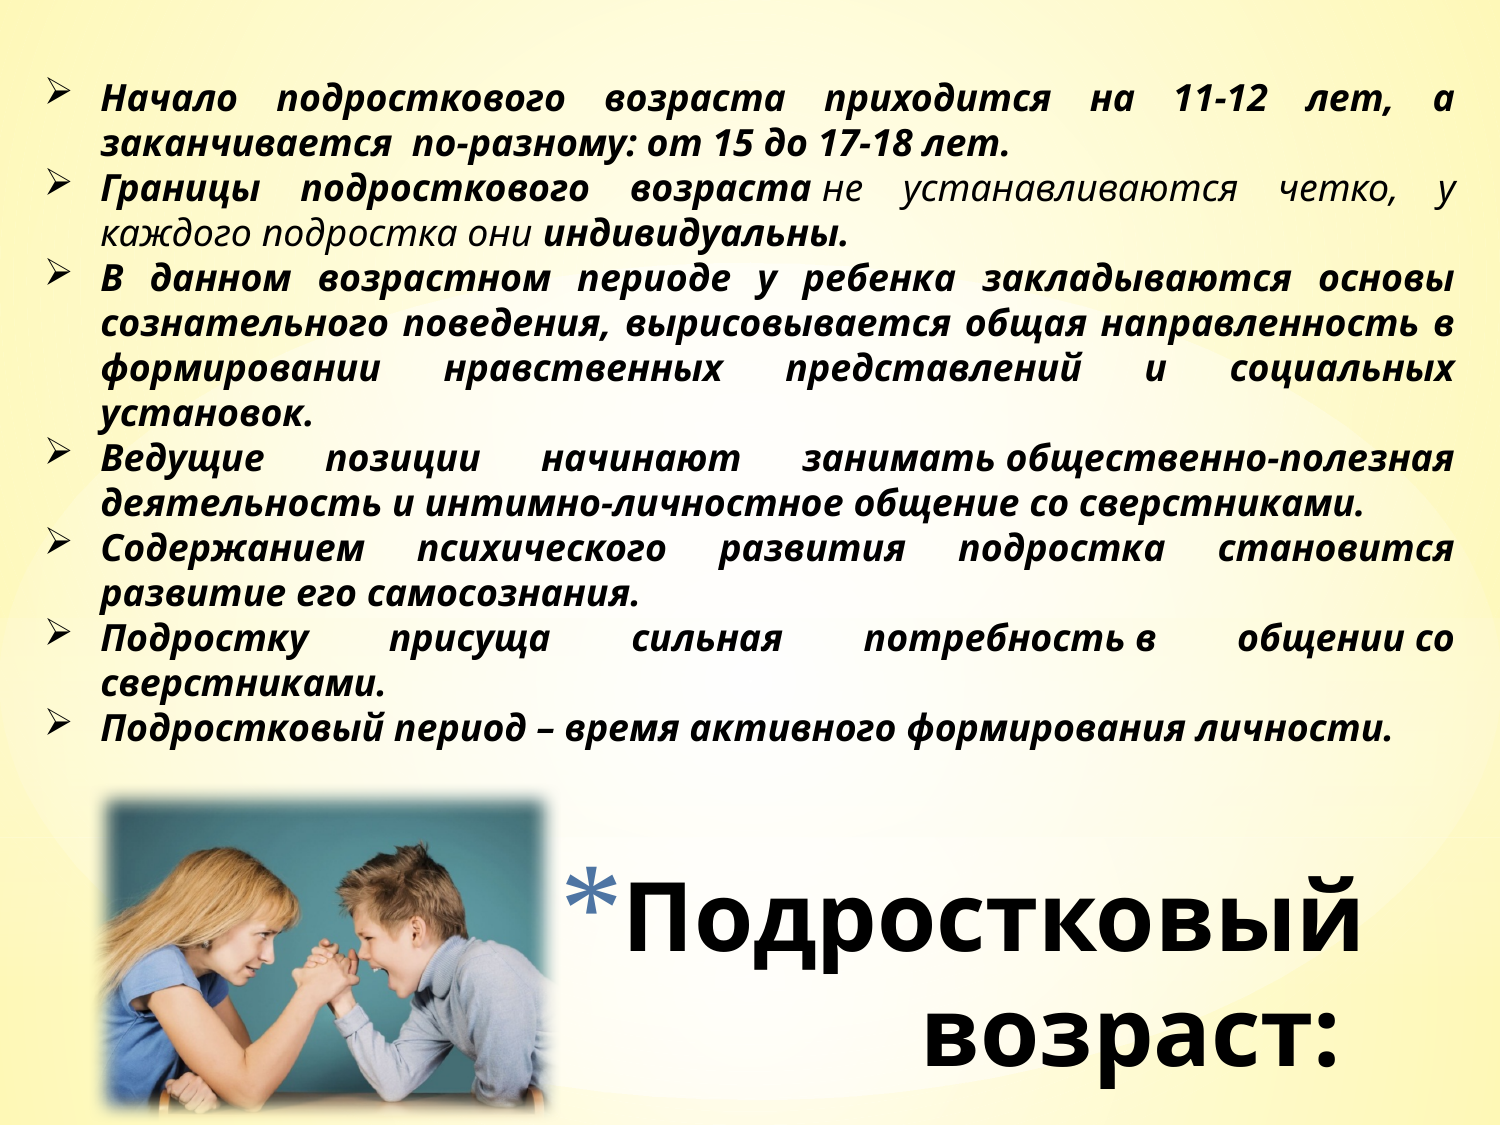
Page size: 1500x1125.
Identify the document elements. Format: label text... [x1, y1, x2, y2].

picture [88, 782, 562, 1124]
text_box Начало подросткового возраста приходится на 11-12 лет, а заканчивается по-разному: от 15 до 17-18 лет. Границы подросткового возраста не устанавливаются четко, у каждого подростка они индивидуальны. В данном возрастном периоде у ребенка закладываются основы сознательного поведения, вырисовывается общая направленность в формировании нравственных представлений и социальных установок. Ведущие позиции начинают занимать общественно-полезная деятельность и интимно-личностное общение со сверстниками. Содержанием психического развития подростка становится развитие его самосознания. Подростку присуща сильная потребность в общении со сверстниками. Подростковый период – время активного формирования личности. [29, 66, 1471, 757]
title Подростковый возраст: [566, 847, 1382, 1036]
